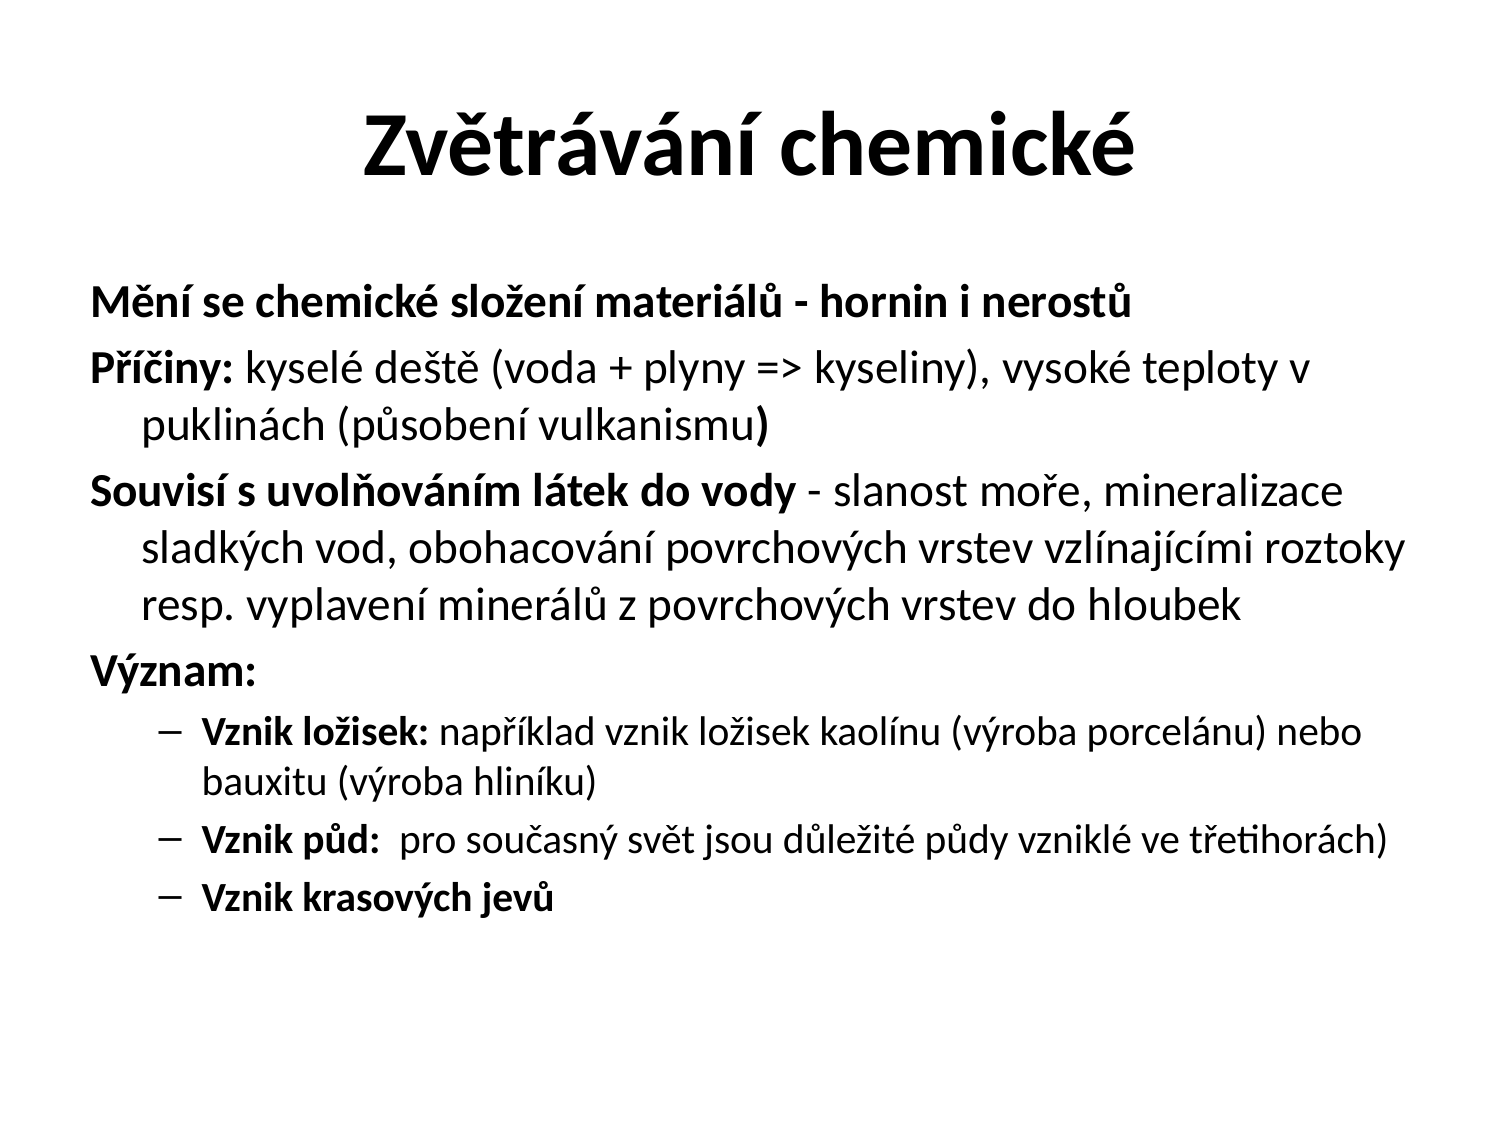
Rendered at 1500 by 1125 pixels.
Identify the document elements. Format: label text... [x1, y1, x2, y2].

title Zvětrávání chemické [75, 45, 1425, 233]
list Mění se chemické složení materiálů - hornin i nerostů Příčiny: kyselé deště (voda + plyny => kyseliny), vysoké teploty v puklinách (působení vulkanismu) Souvisí s uvolňováním látek do vody - slanost moře, mineralizace sladkých vod, obohacování povrchových vrstev vzlínajícími roztoky resp. vyplavení minerálů z povrchových vrstev do hloubek Význam: Vznik ložisek: například vznik ložisek kaolínu (výroba porcelánu) nebo bauxitu (výroba hliníku) Vznik půd: pro současný svět jsou důležité půdy vzniklé ve třetihorách) Vznik krasových jevů [75, 262, 1425, 1005]
